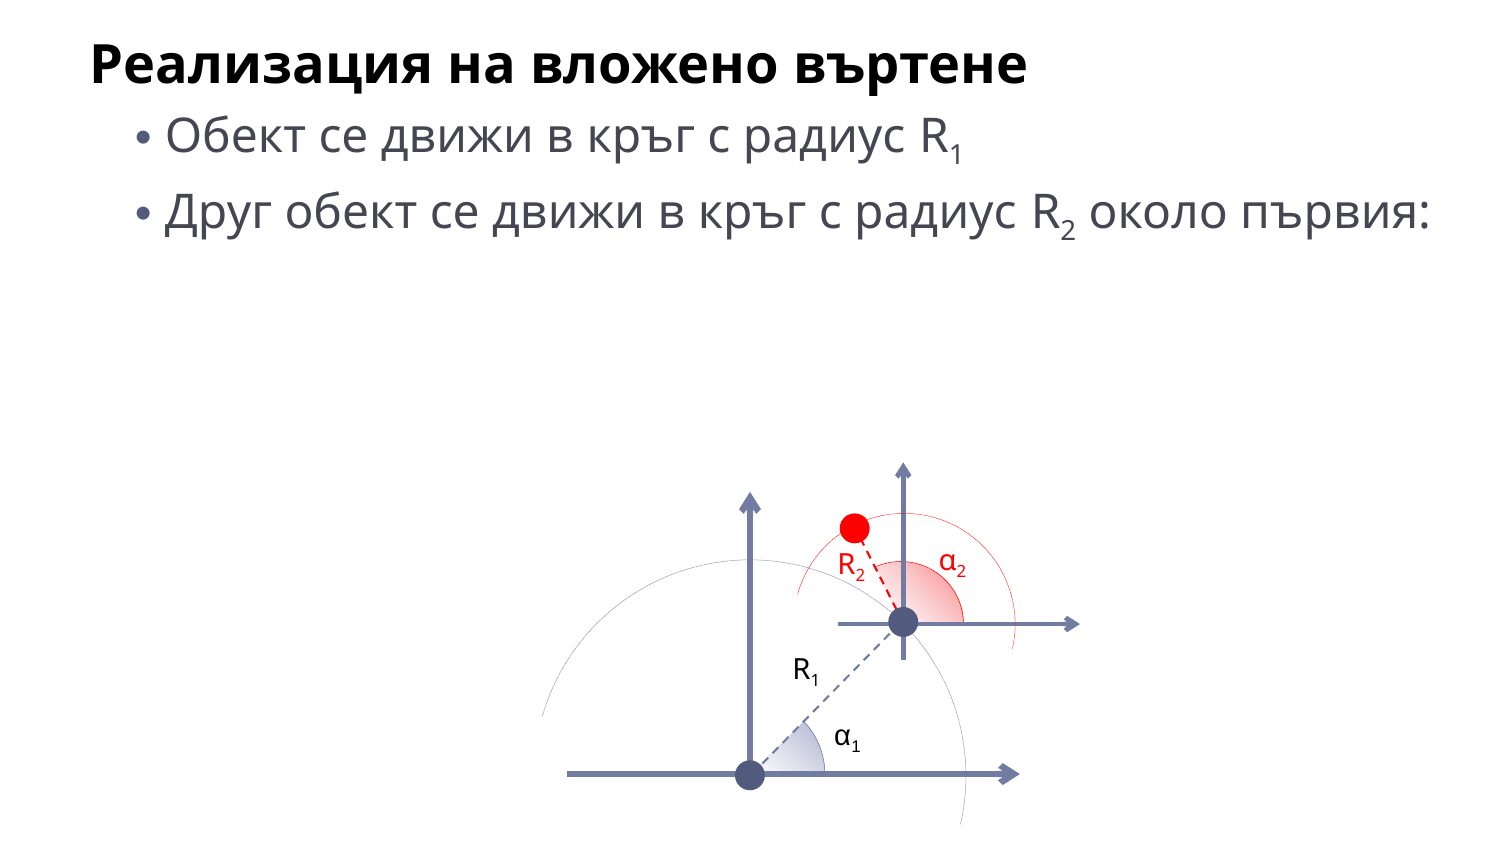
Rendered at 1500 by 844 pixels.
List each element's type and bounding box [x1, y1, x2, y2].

text_box [533, 462, 1081, 844]
